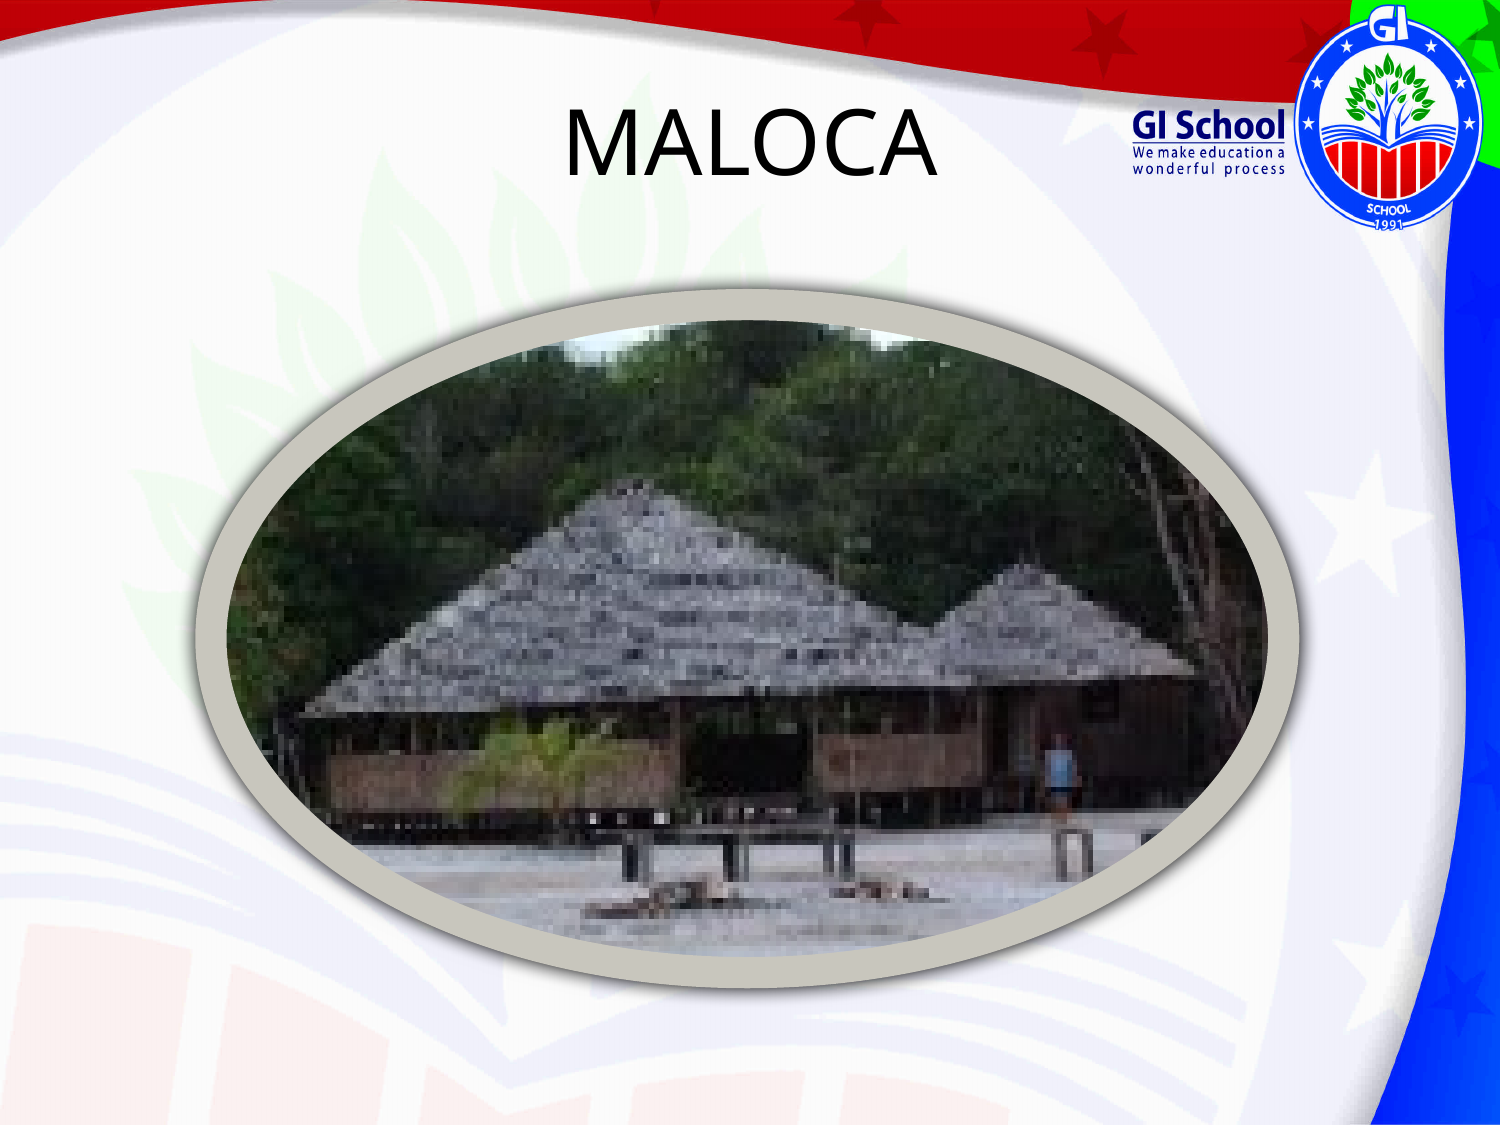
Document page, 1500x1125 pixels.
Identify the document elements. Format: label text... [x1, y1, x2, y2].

picture [0, 0, 1500, 1125]
title MALOCA [75, 45, 1425, 233]
